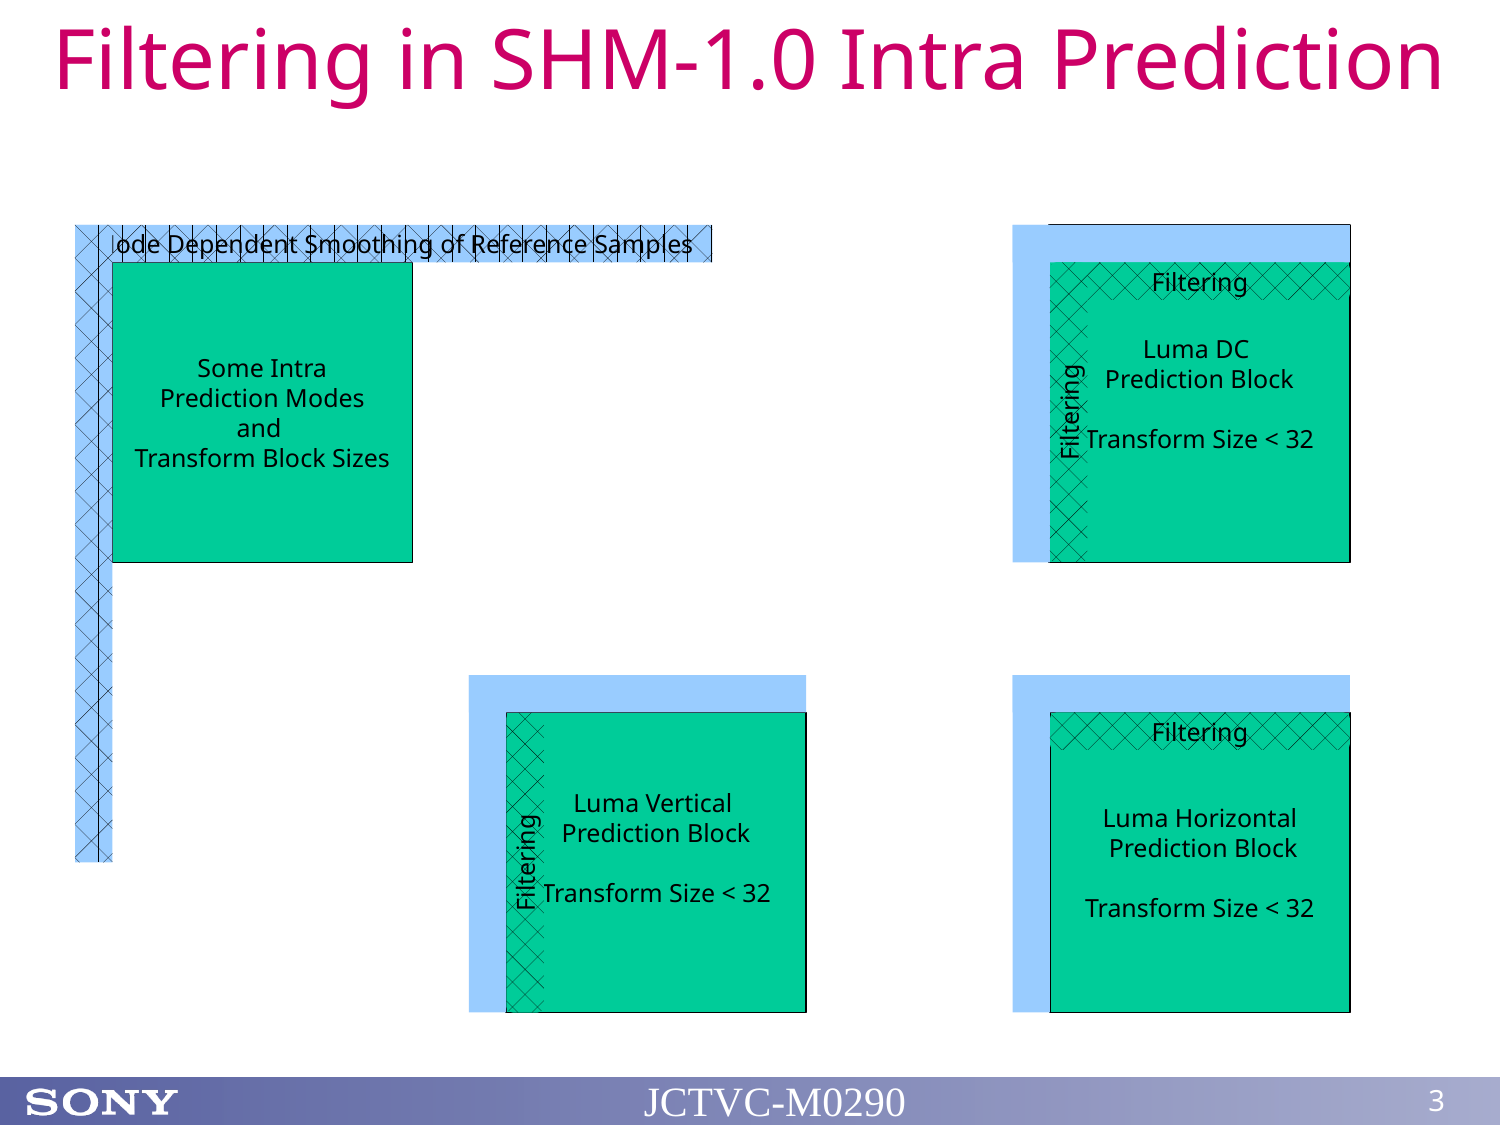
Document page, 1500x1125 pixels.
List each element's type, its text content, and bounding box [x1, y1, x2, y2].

text_box Filtering [1049, 262, 1088, 563]
slide_number 3 [1147, 1074, 1461, 1125]
text_box Luma Vertical Prediction Block Transform Size < 32 [540, 713, 807, 1013]
text_box Filtering [506, 712, 544, 1013]
text_box [468, 675, 507, 1013]
text_box Some Intra Prediction Modes and Transform Block Sizes [113, 263, 413, 563]
text_box [1012, 675, 1050, 1013]
picture [26, 1088, 178, 1116]
text_box [1012, 224, 1050, 563]
text_box [1050, 675, 1350, 713]
text_box Luma Horizontal Prediction Block Transform Size < 32 [1050, 747, 1350, 1013]
footer JCTVC-M0290 [537, 1074, 1013, 1125]
text_box Luma DC Prediction Block Transform Size < 32 [1083, 297, 1350, 563]
text_box [507, 675, 807, 713]
text_box [75, 224, 113, 863]
text_box Filtering [1084, 262, 1350, 300]
text_box Mode Dependent Smoothing of Reference Samples [113, 224, 713, 263]
text_box [1050, 224, 1350, 263]
title Filtering in SHM-1.0 Intra Prediction [0, 0, 1500, 165]
text_box Filtering [1049, 712, 1350, 751]
